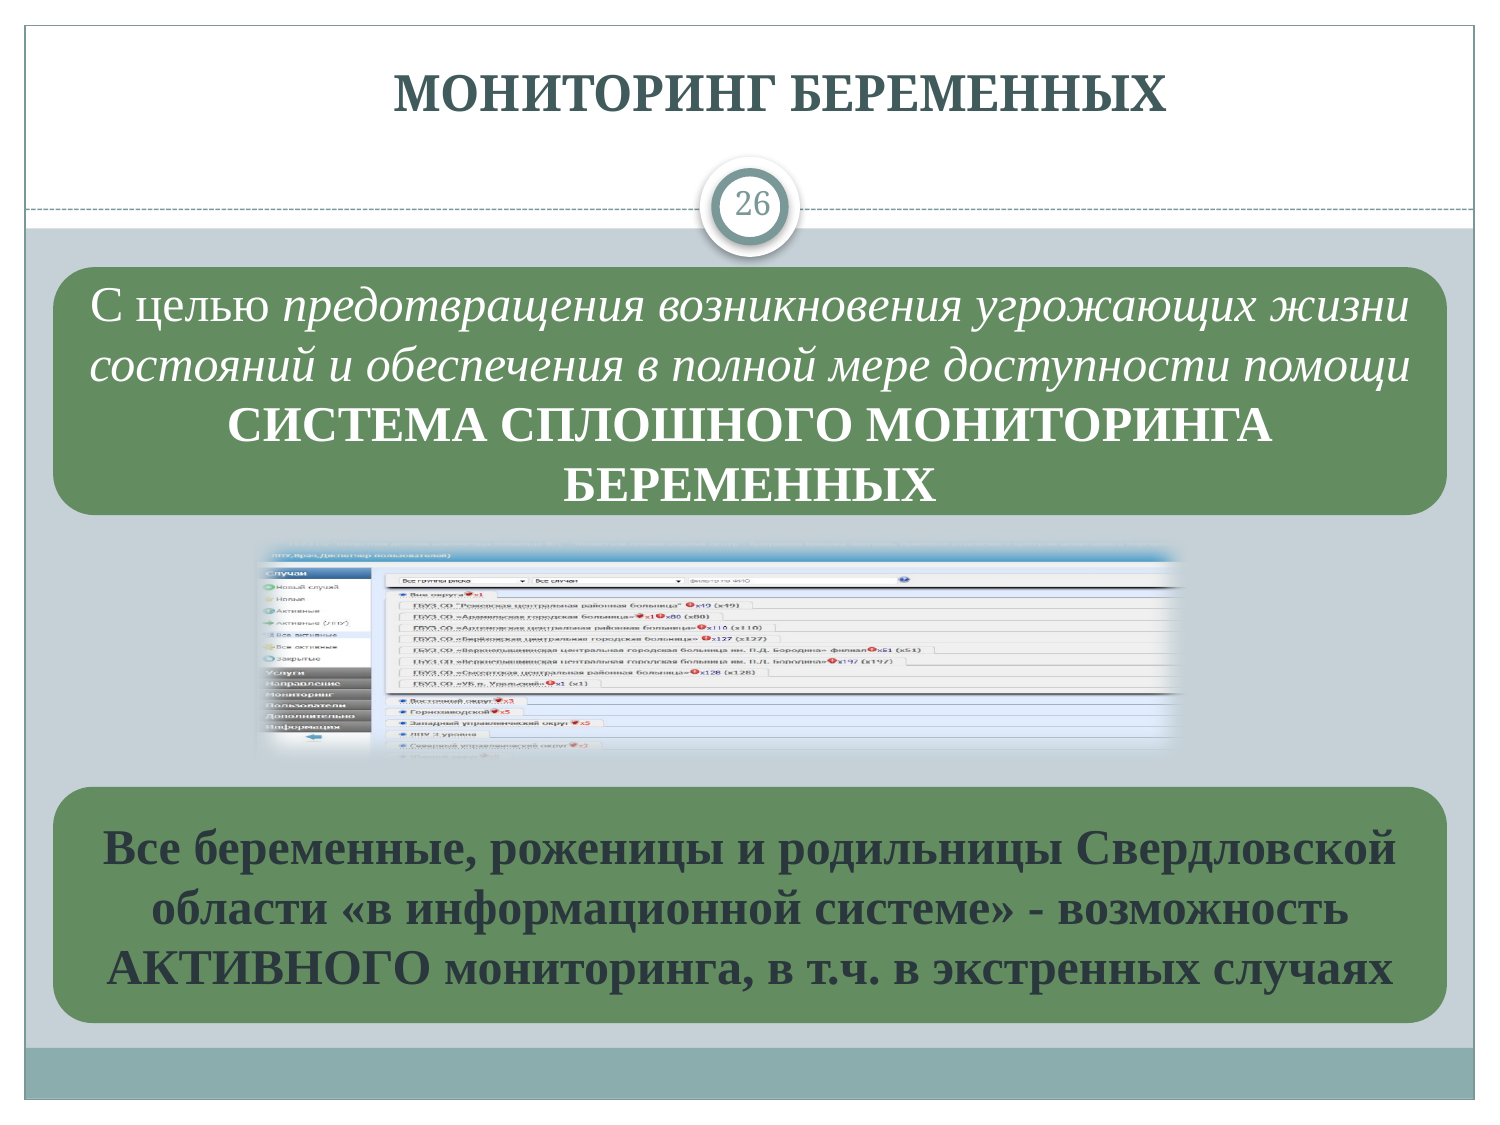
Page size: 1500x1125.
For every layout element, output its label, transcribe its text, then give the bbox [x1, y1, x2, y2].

slide_number 26 [715, 168, 791, 241]
text_box МОНИТОРИНГ БЕРЕМЕННЫХ [378, 54, 1183, 130]
text_box С целью предотвращения возникновения угрожающих жизни состояний и обеспечения в полной мере доступности помощи СИСТЕМА СПЛОШНОГО МОНИТОРИНГА БЕРЕМЕННЫХ [52, 266, 1448, 517]
text_box Все беременные, роженицы и родильницы Свердловской области «в информационной системе» - возможность АКТИВНОГО мониторинга, в т.ч. в экстренных случаях [52, 785, 1448, 1025]
picture [253, 538, 1188, 764]
